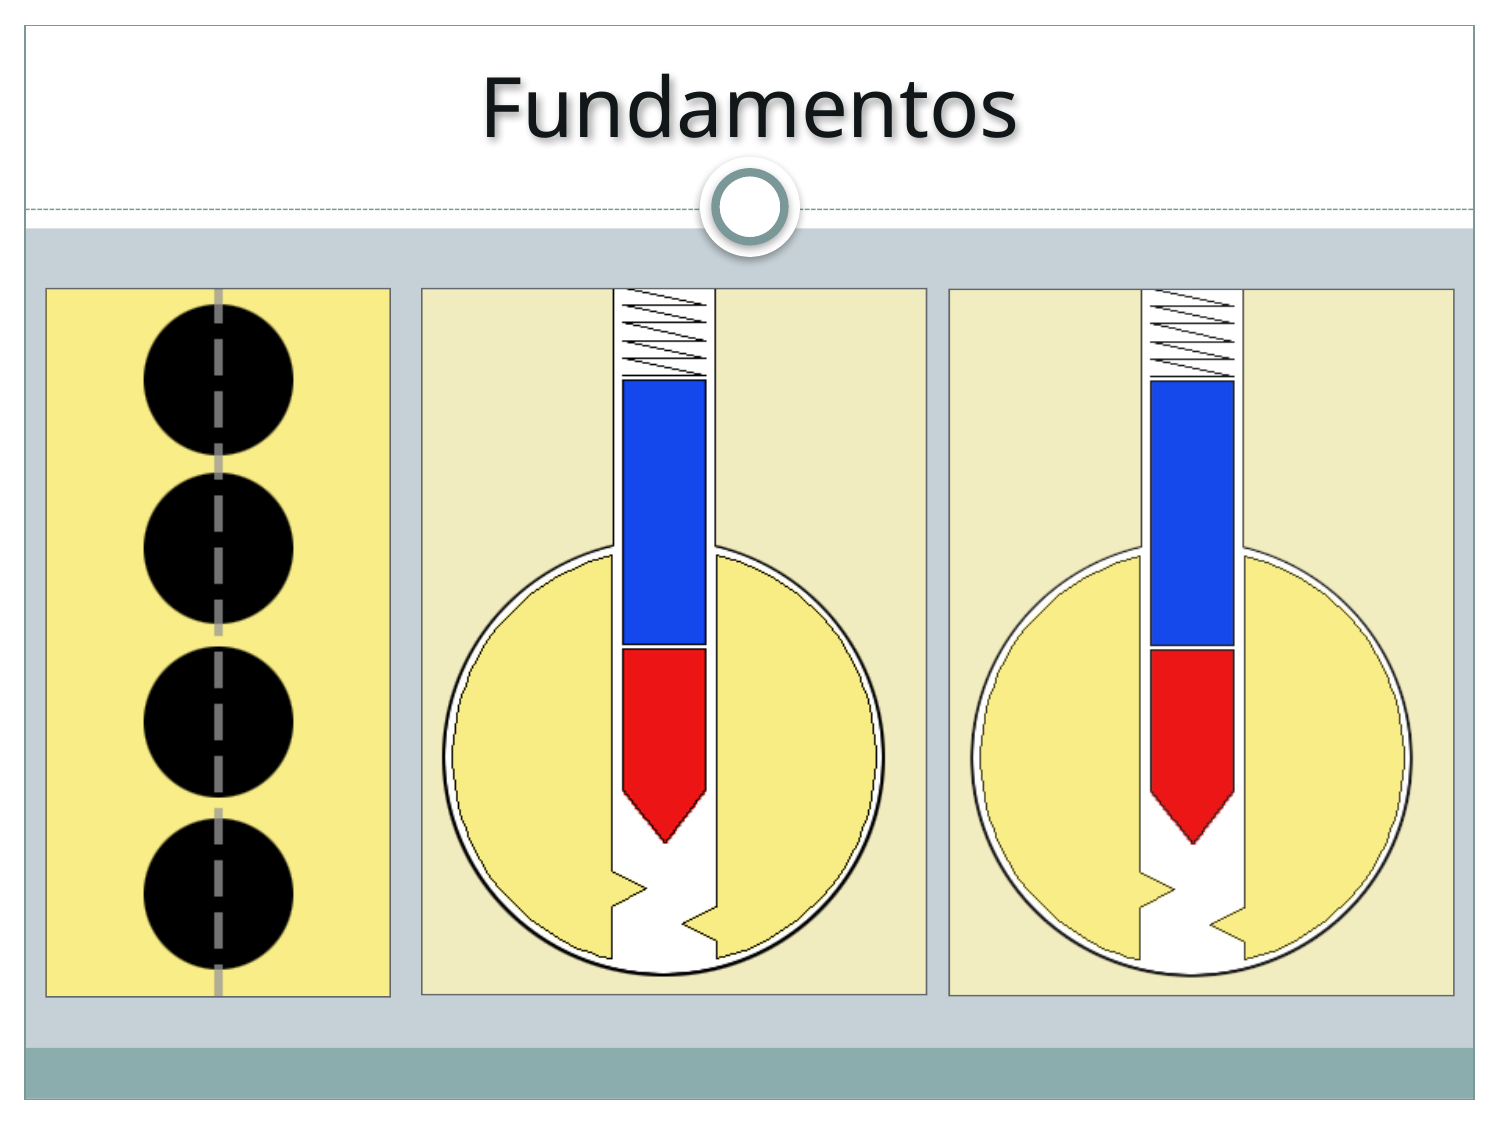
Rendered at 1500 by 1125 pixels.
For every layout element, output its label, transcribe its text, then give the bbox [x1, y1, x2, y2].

title Fundamentos [49, 37, 1450, 162]
picture [949, 289, 1454, 996]
picture [46, 288, 390, 997]
picture [422, 289, 926, 995]
